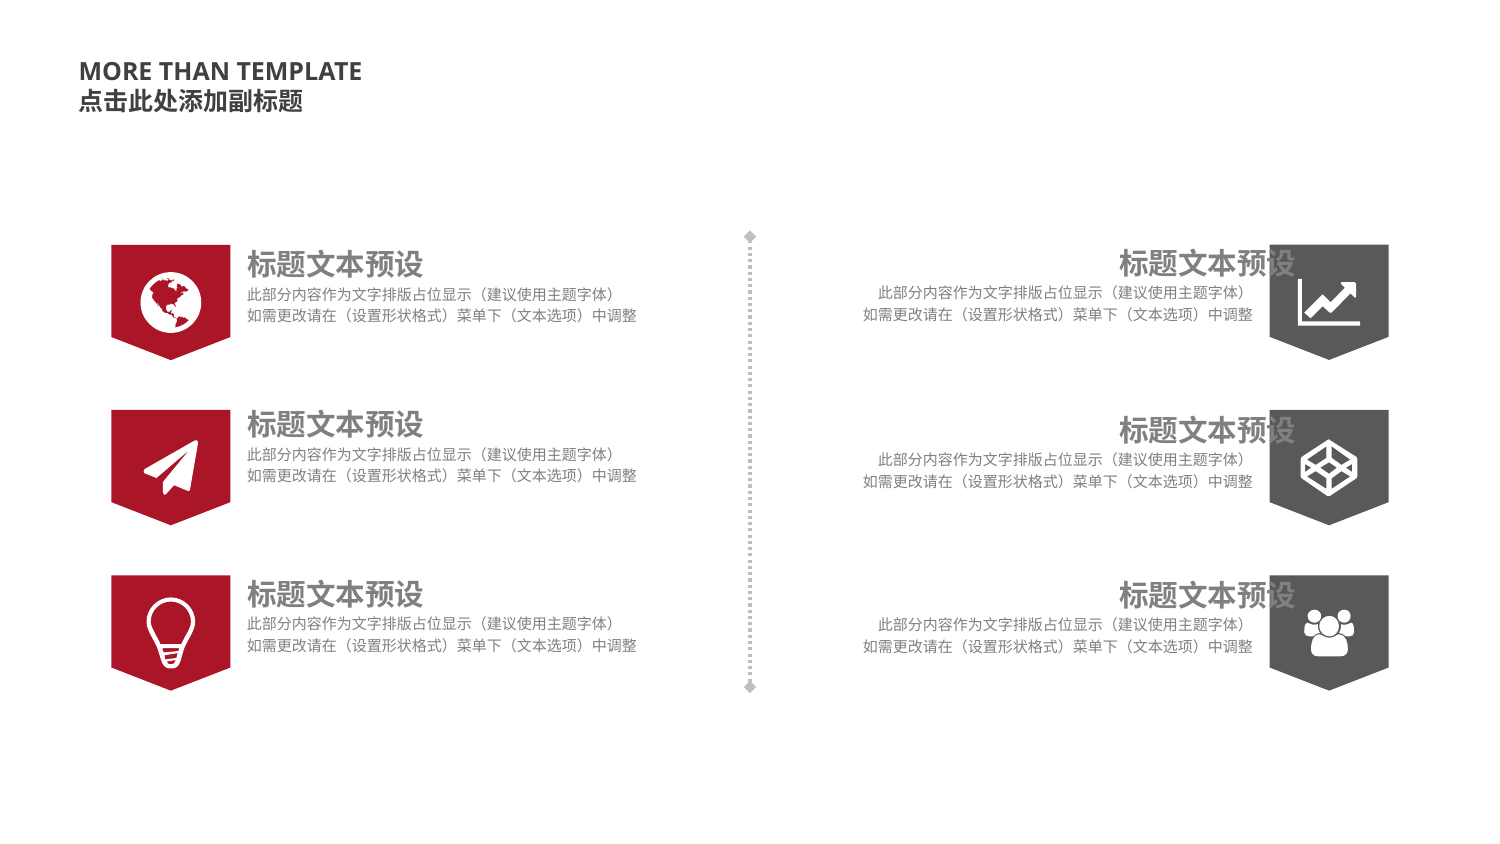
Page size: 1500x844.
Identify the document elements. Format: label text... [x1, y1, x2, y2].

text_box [229, 572, 661, 671]
text_box [109, 242, 231, 363]
text_box [1269, 407, 1391, 528]
text_box [1300, 439, 1358, 496]
text_box [140, 272, 202, 333]
text_box [109, 407, 227, 528]
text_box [839, 409, 1270, 507]
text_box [839, 574, 1270, 673]
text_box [229, 403, 661, 502]
text_box MORE THAN TEMPLATE 点击此处添加副标题 [58, 45, 792, 126]
text_box [1272, 242, 1391, 362]
text_box [143, 440, 199, 495]
text_box [1304, 609, 1355, 657]
text_box [1297, 278, 1361, 326]
text_box [1269, 573, 1391, 693]
text_box [146, 597, 196, 669]
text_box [839, 242, 1270, 340]
text_box [109, 573, 227, 693]
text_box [229, 243, 661, 342]
